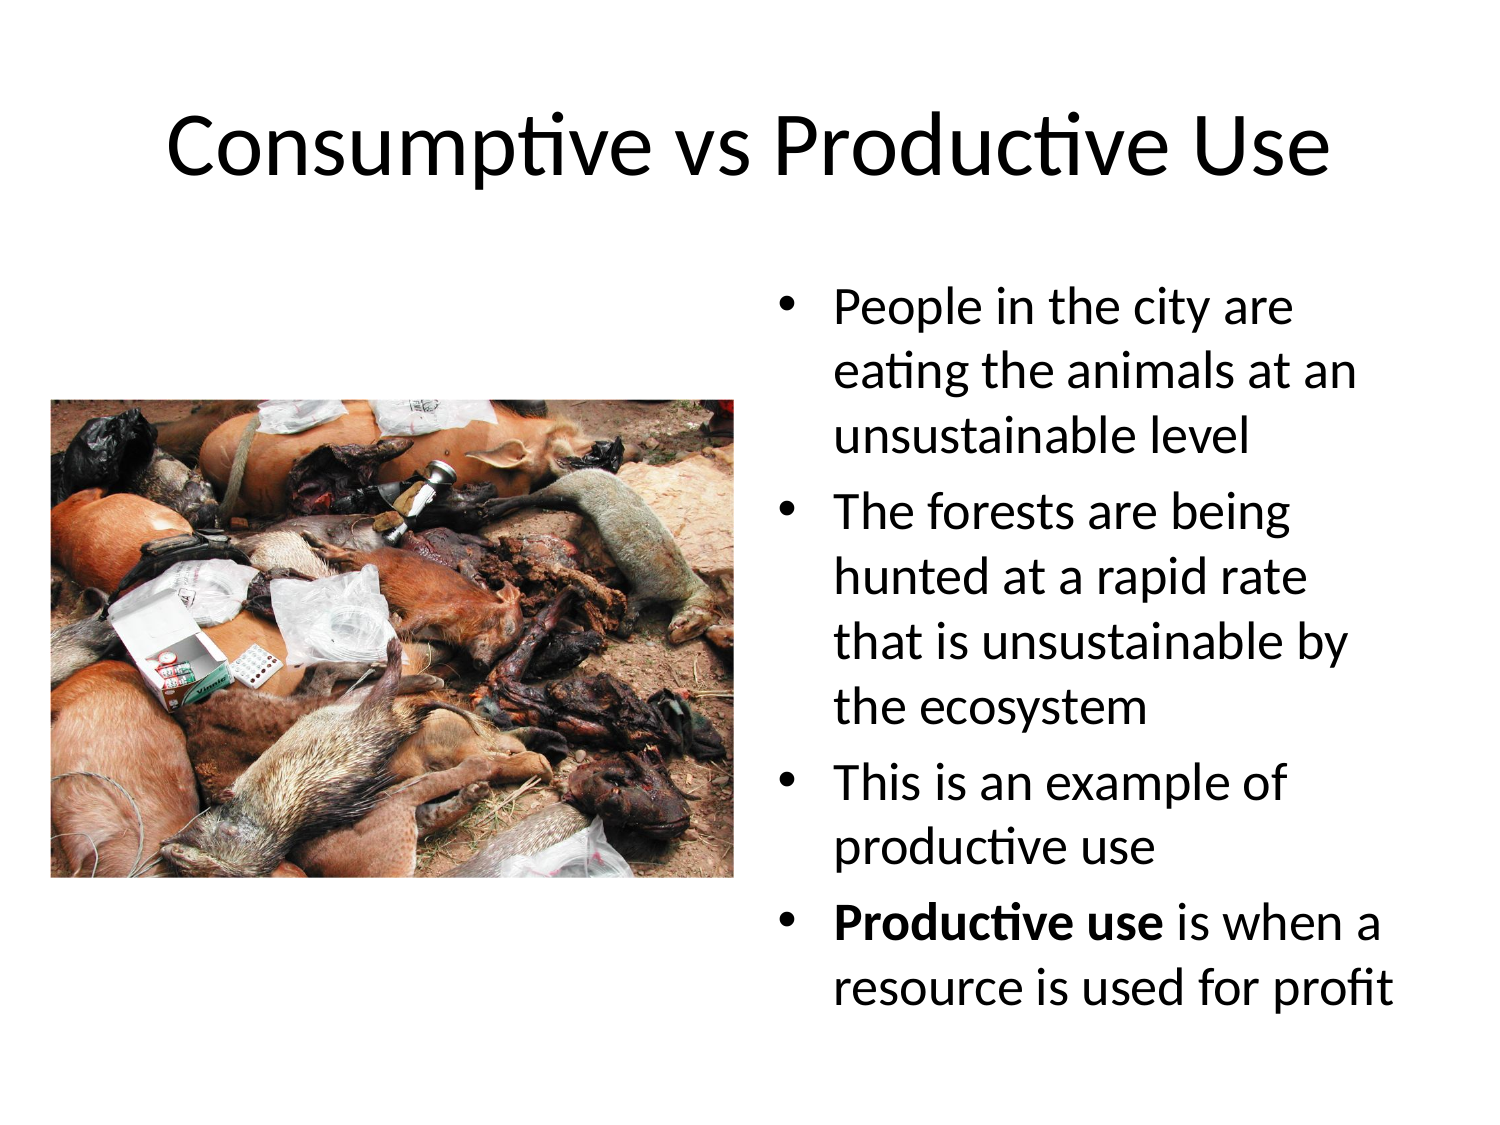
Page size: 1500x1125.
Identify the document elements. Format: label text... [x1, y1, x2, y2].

list People in the city are eating the animals at an unsustainable level The forests are being hunted at a rapid rate that is unsustainable by the ecosystem This is an example of productive use Productive use is when a resource is used for profit [762, 262, 1425, 1075]
picture [49, 399, 734, 879]
title Consumptive vs Productive Use [75, 45, 1425, 233]
